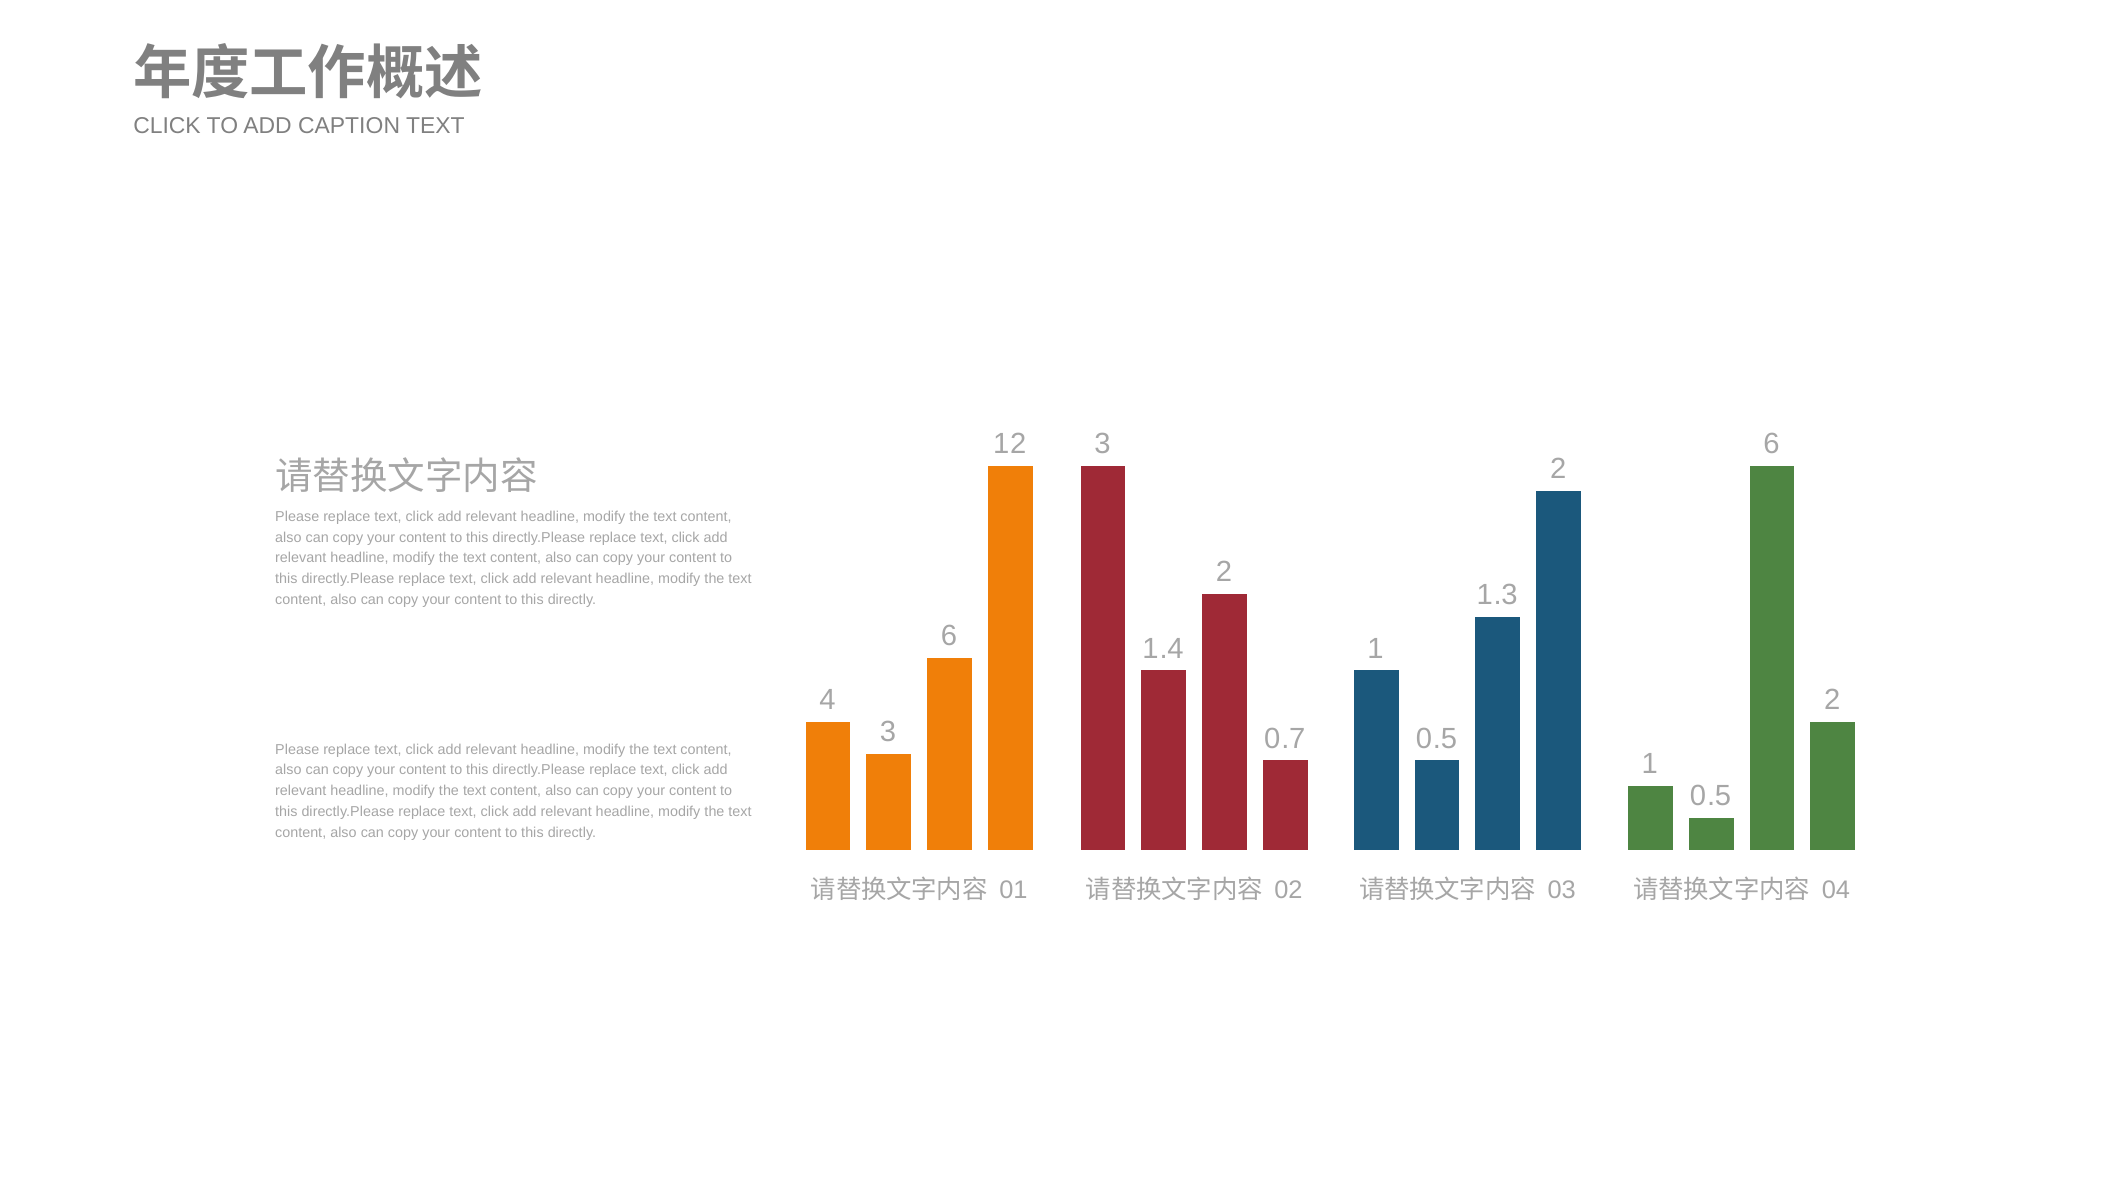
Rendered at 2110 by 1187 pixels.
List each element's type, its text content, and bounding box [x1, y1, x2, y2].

text_box 年度工作概述 [133, 35, 513, 106]
text_box 请替换文字内容 03 [1359, 867, 1576, 905]
text_box 请替换文字内容 01 [810, 867, 1028, 905]
chart [792, 392, 1046, 860]
text_box 请替换文字内容 02 [1085, 867, 1303, 905]
chart [1067, 392, 1321, 860]
text_box 请替换文字内容 04 [1633, 867, 1850, 905]
text_box CLICK TO ADD CAPTION TEXT [133, 110, 513, 138]
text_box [275, 443, 758, 842]
chart [1614, 392, 1869, 860]
chart [1340, 392, 1594, 860]
